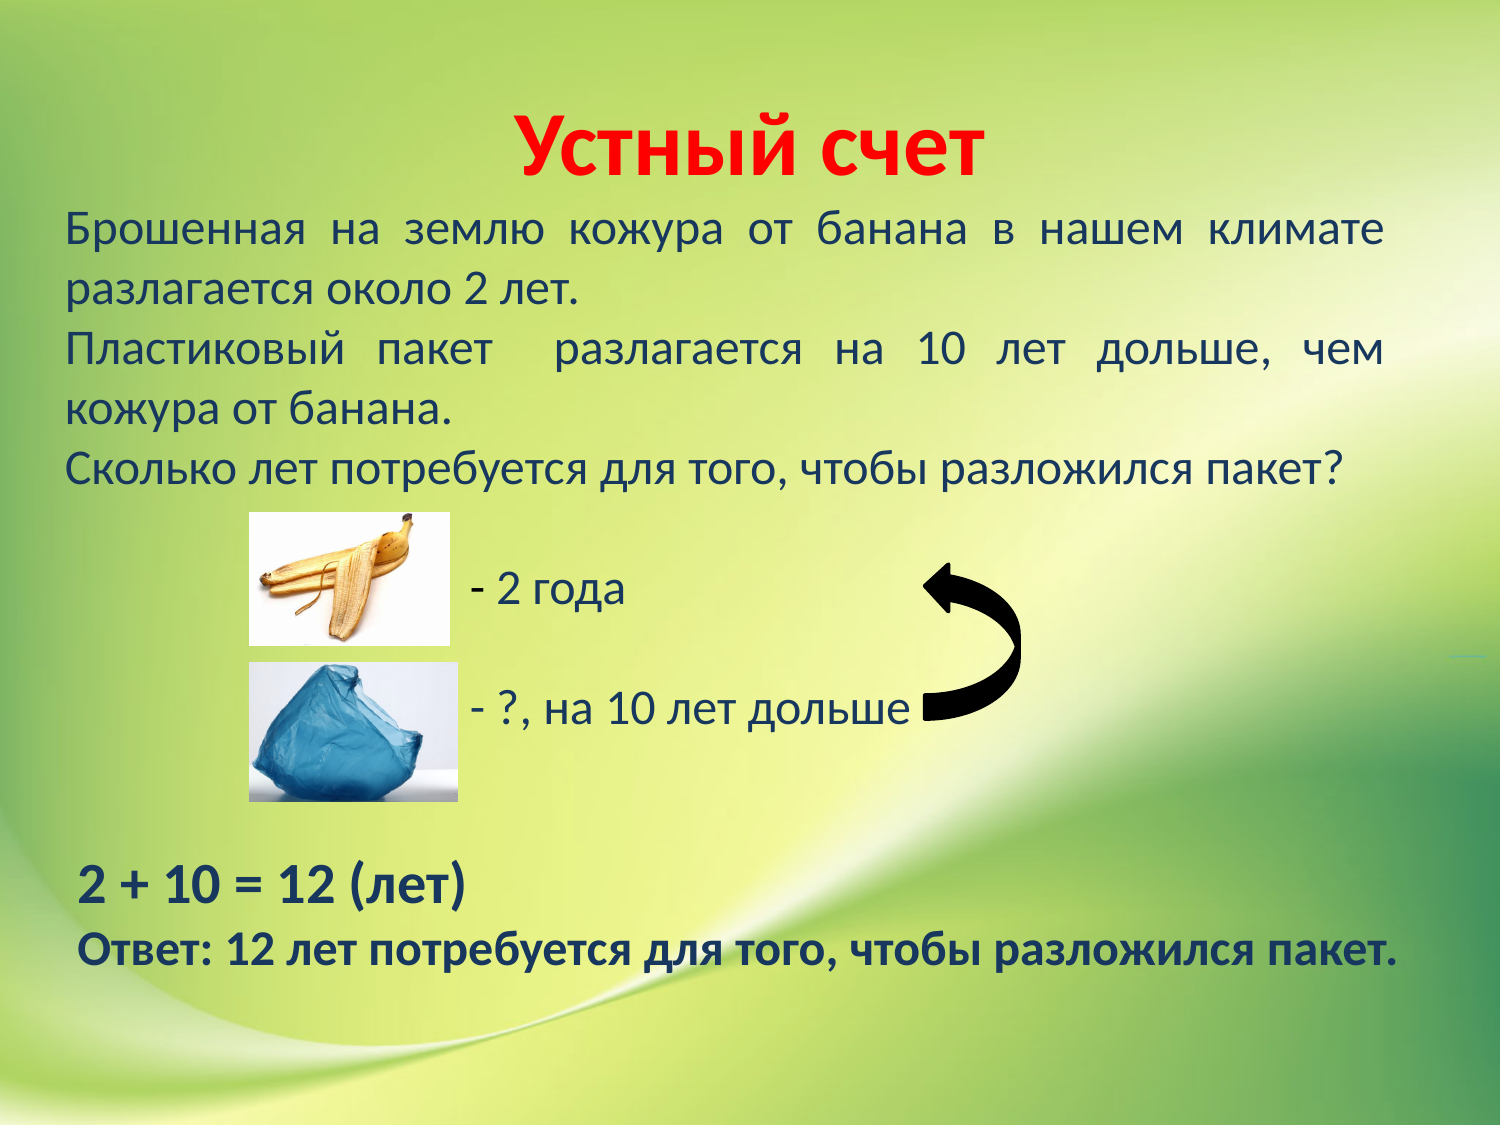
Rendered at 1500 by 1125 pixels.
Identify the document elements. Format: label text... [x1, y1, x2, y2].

text_box Брошенная на землю кожура от банана в нашем климате разлагается около 2 лет. Пластиковый пакет разлагается на 10 лет дольше, чем кожура от банана. Сколько лет потребуется для того, чтобы разложился пакет? - 2 года - ?, на 10 лет дольше [49, 187, 1400, 848]
title Устный счет [75, 45, 1425, 233]
picture [249, 662, 458, 802]
text_box [922, 562, 1021, 721]
text_box 2 + 10 = 12 (лет) Ответ: 12 лет потребуется для того, чтобы разложился пакет. [62, 837, 1438, 983]
picture [249, 512, 451, 646]
text_box [0, 0, 1500, 1125]
